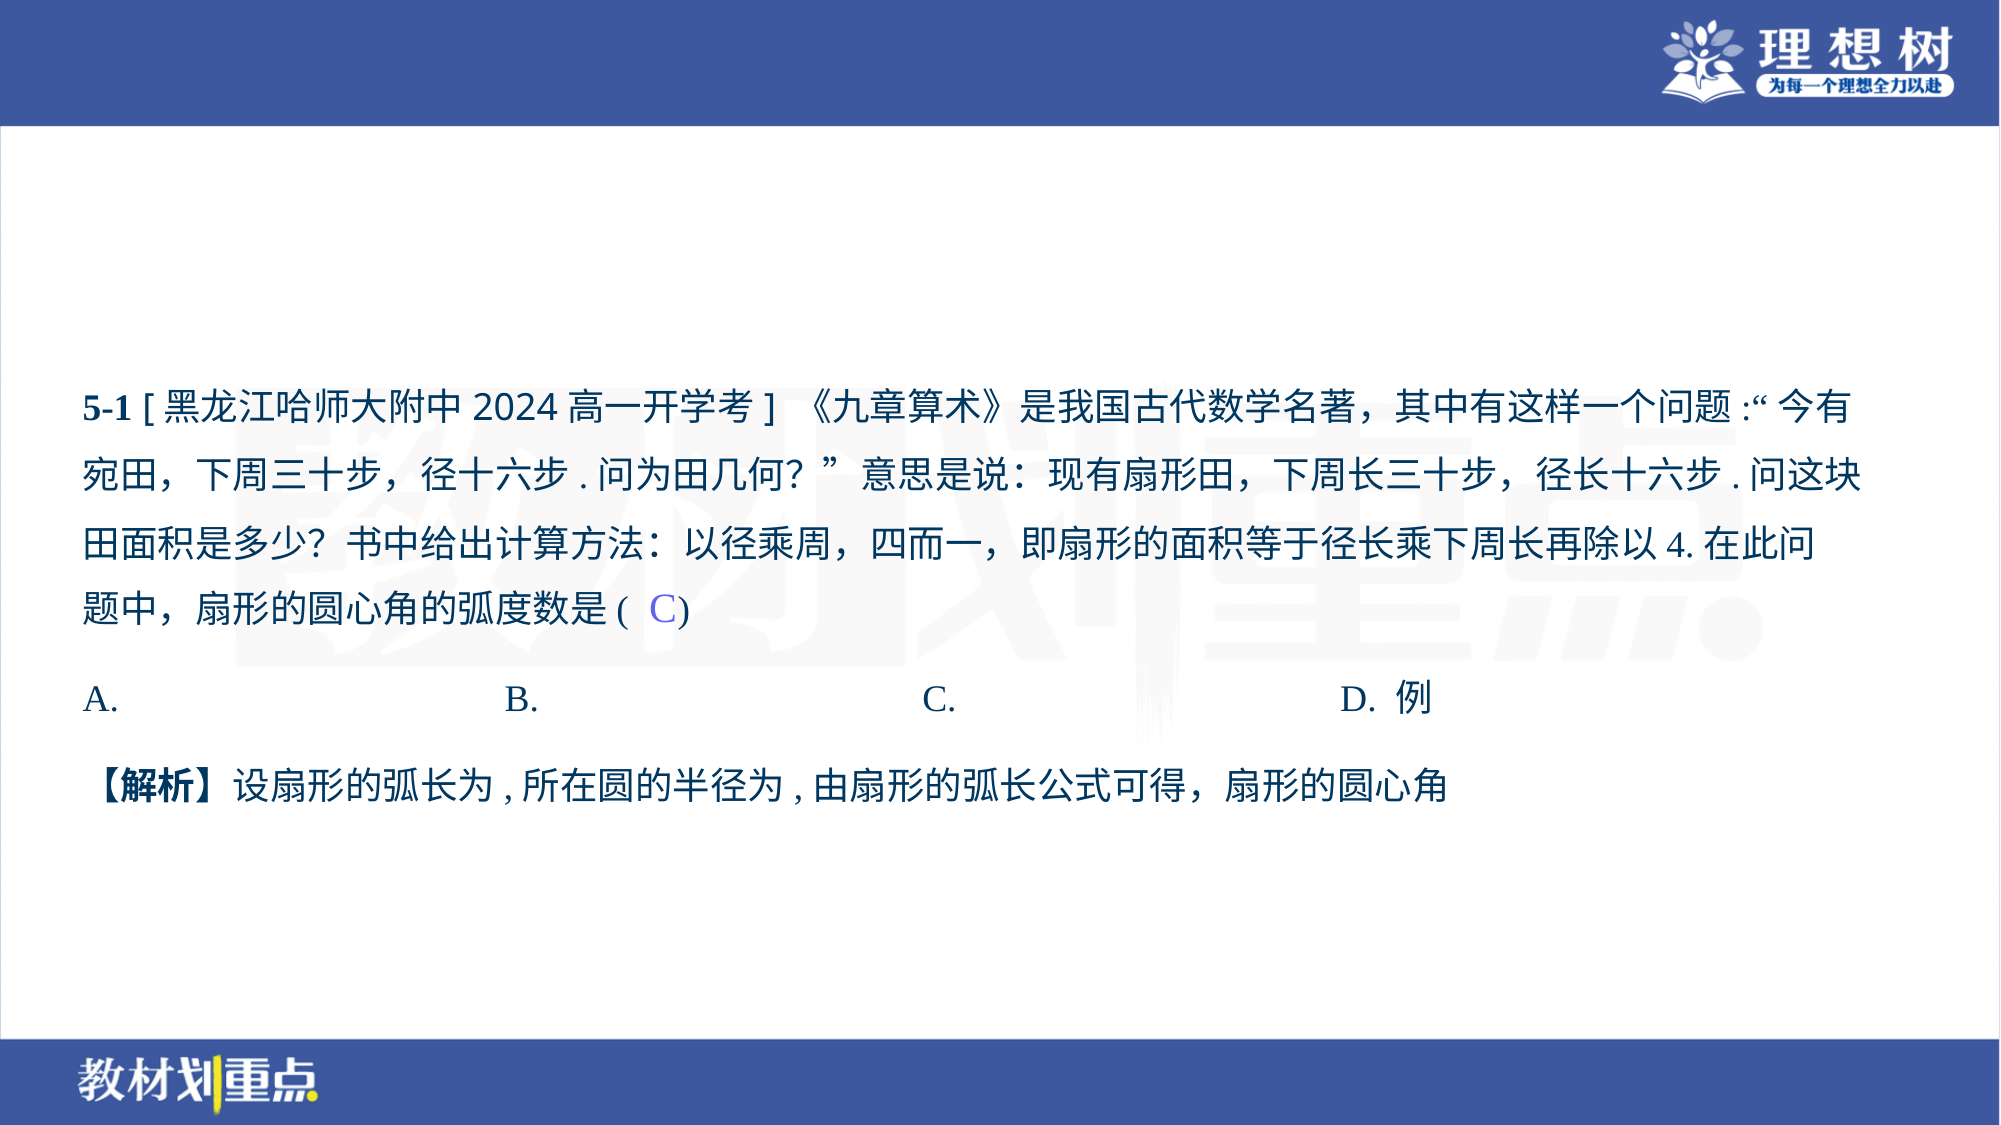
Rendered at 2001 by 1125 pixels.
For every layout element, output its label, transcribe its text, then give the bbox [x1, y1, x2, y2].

text_box 5-1 [黑龙江哈师大附中2024高一开学考] 《九章算术》是我国古代数学名著，其中有这样一个问题:“今有 宛田，下周三十步，径十六步.问为田几何？”意思是说：现有扇形田，下周长三十步，径长十六步.问这块 田面积是多少？书中给出计算方法：以径乘周，四而一，即扇形的面积等于径长乘下周长再除以4.在此问 题中，扇形的圆心角的弧度数是( ) [82, 358, 1817, 623]
picture [0, 0, 2000, 1125]
text_box C [634, 578, 693, 629]
